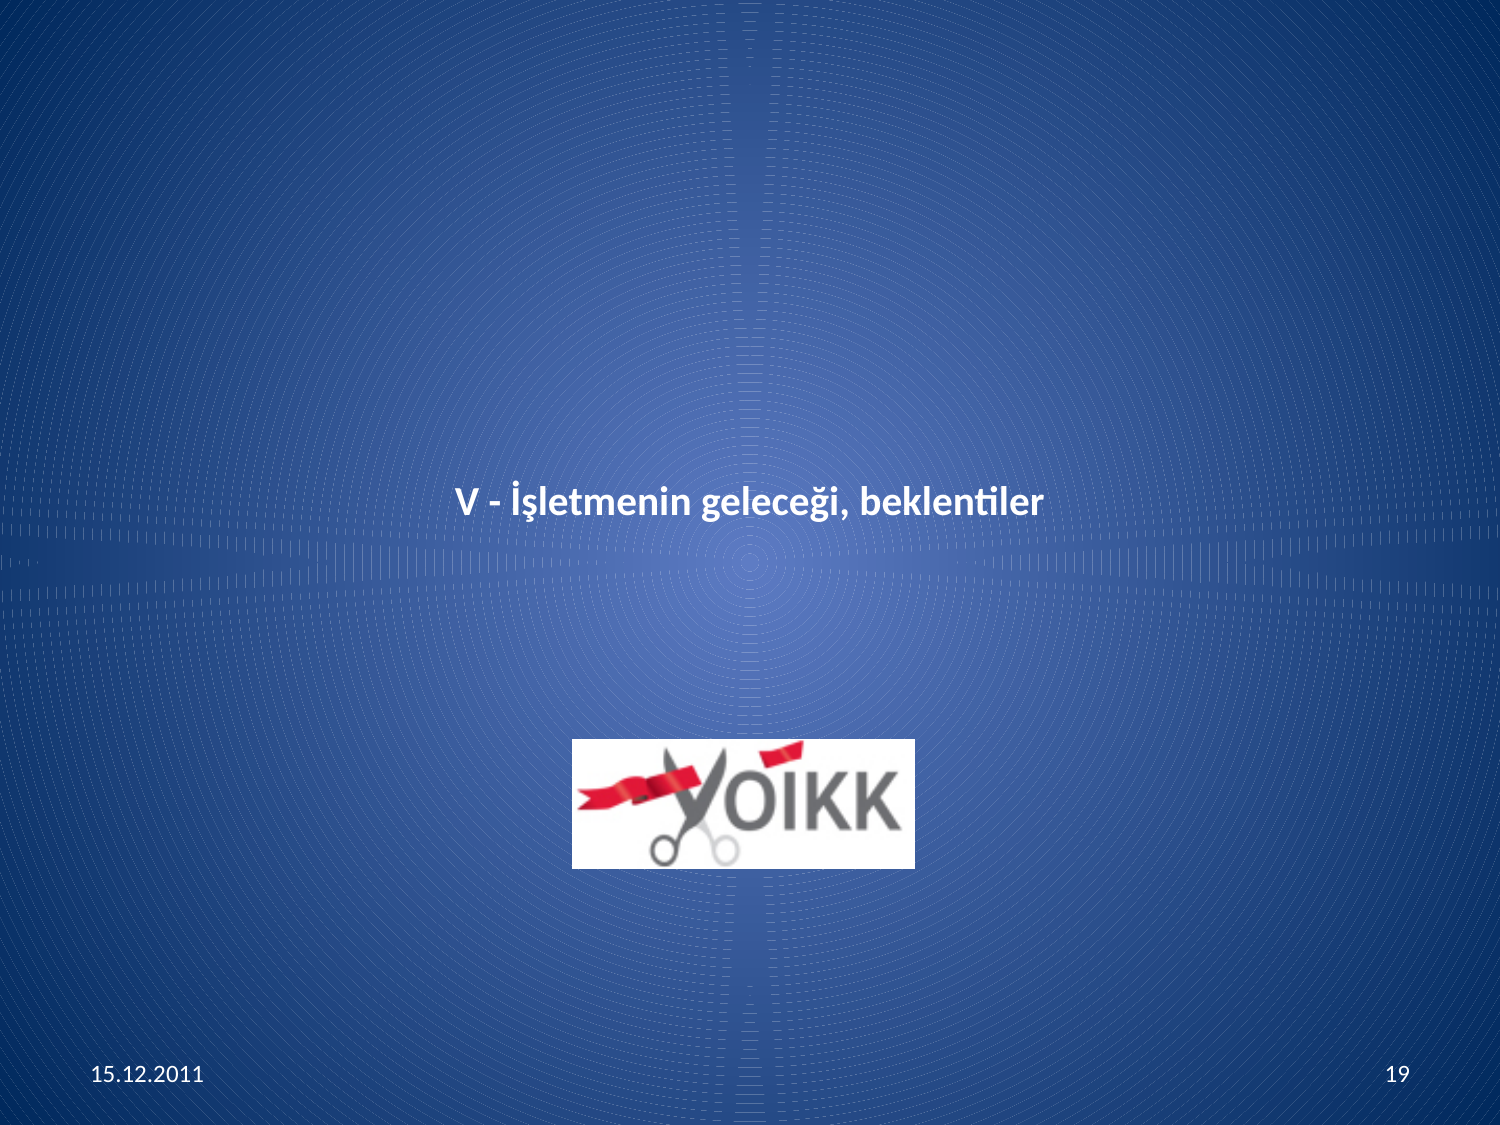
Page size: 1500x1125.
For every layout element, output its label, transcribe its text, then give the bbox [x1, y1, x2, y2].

slide_number 19 [1074, 1042, 1425, 1103]
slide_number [75, 1042, 425, 1103]
title V - İşletmenin geleceği, beklentiler [64, 314, 1436, 784]
picture [572, 739, 915, 870]
